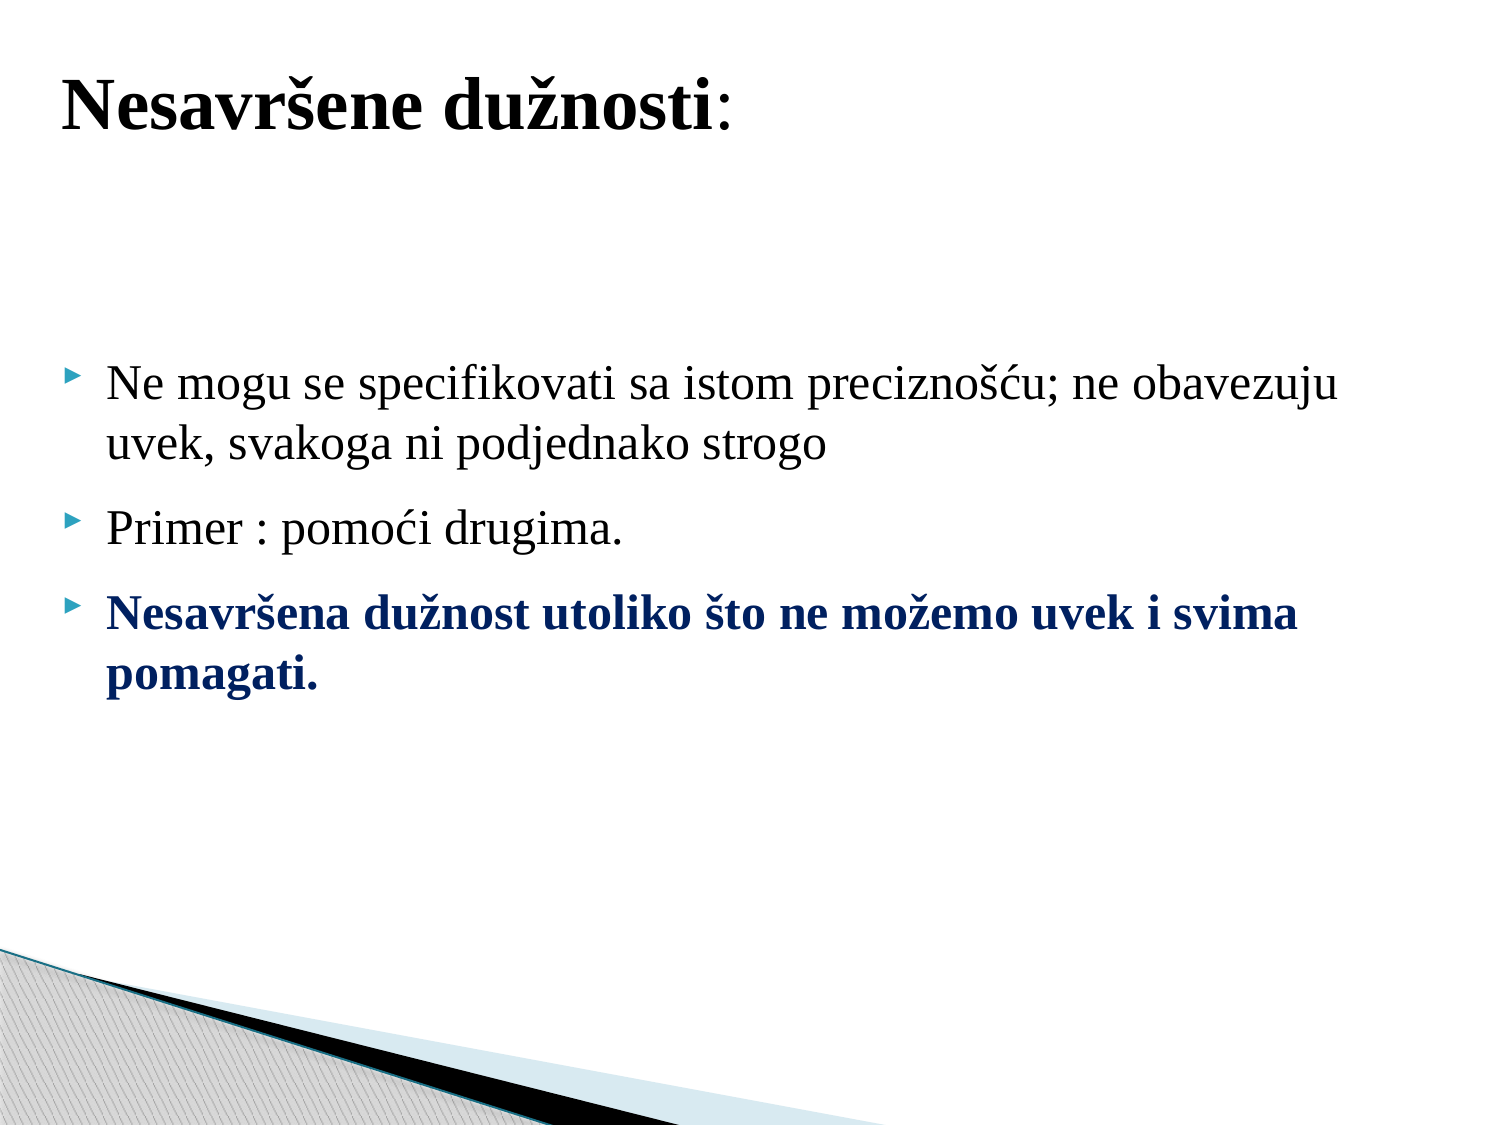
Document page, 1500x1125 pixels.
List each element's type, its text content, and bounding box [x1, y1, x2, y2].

list Nesavršene dužnosti: Ne mogu se specifikovati sa istom preciznošću; ne obavezuju uvek, svakoga ni podjednako strogo Primer : pomoći drugima. Nesavršena dužnost utoliko što ne možemo uvek i svima pomagati. [46, 46, 1426, 1032]
